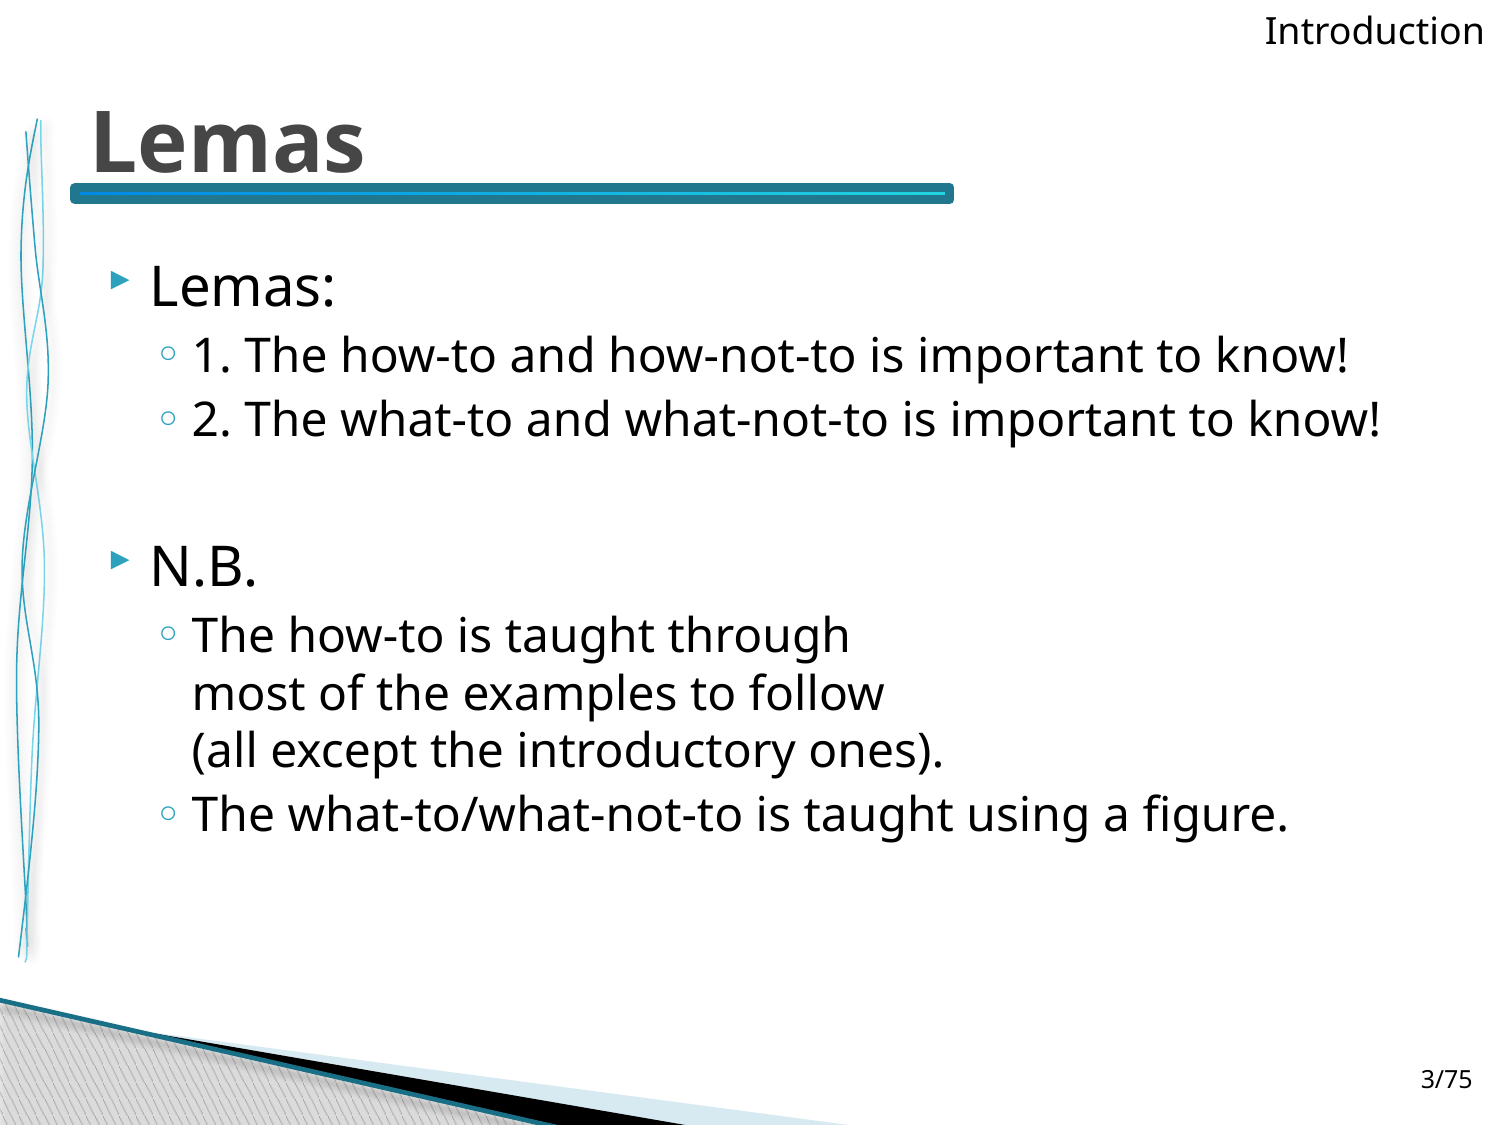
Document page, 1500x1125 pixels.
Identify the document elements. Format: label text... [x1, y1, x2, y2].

list Introduction [1074, 0, 1500, 63]
title Lemas [75, 45, 1425, 233]
list Lemas: 1. The how-to and how-not-to is important to know! 2. The what-to and what-not-to is important to know! N.B. The how-to is taught through most of the examples to follow (all except the introductory ones). The what-to/what-not-to is taught using a figure. [75, 243, 1500, 986]
